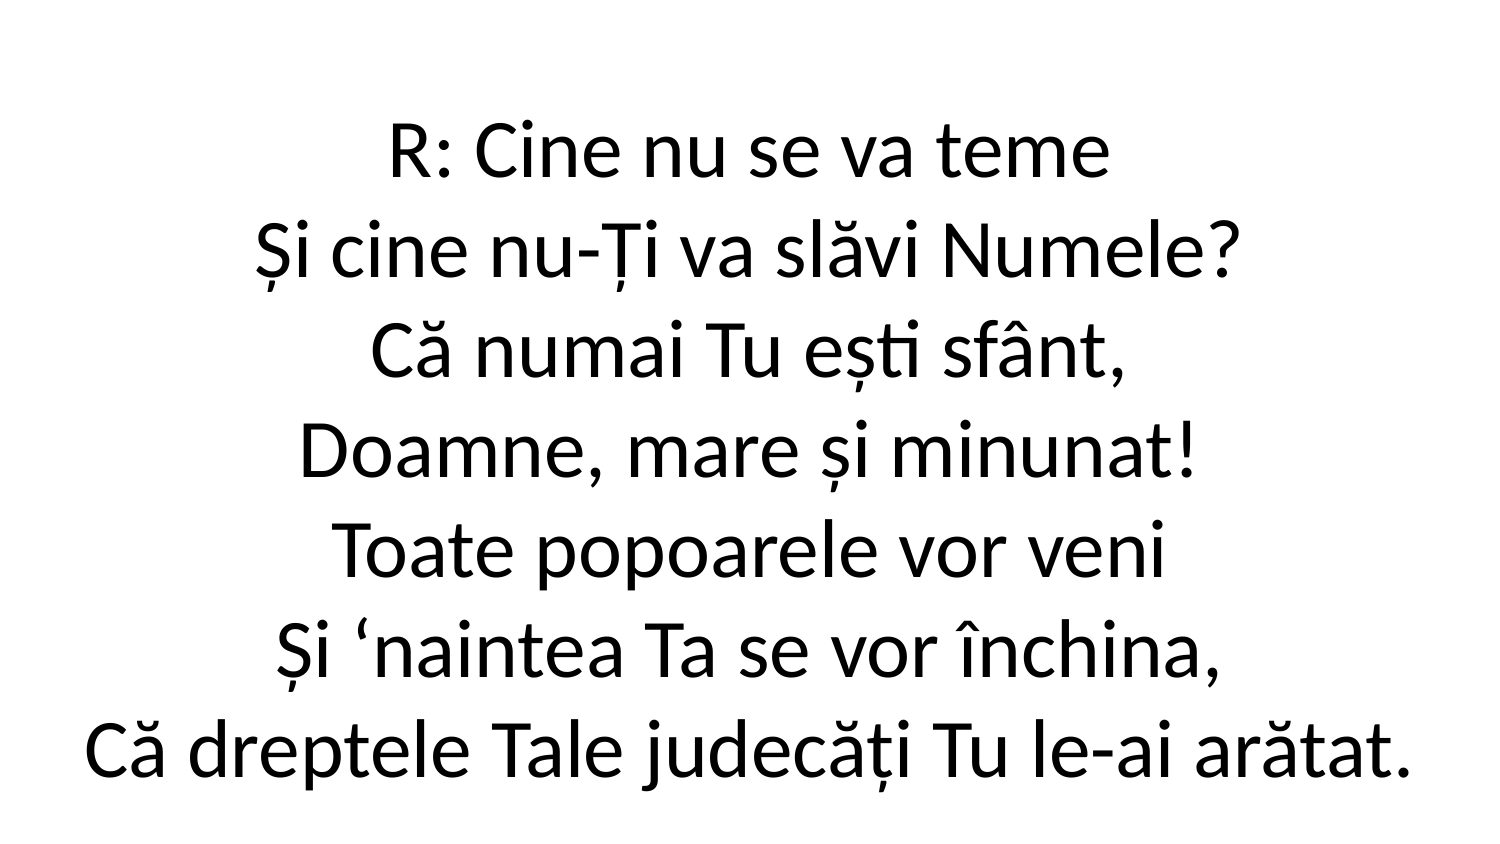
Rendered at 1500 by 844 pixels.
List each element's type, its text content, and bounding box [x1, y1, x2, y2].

text_box R: Cine nu se va teme Și cine nu-Ți va slăvi Numele? Că numai Tu ești sfânt, Doamne, mare și minunat! Toate popoarele vor veni Și ‘naintea Ta se vor închina, Că dreptele Tale judecăți Tu le-ai arătat. [69, 42, 1431, 802]
